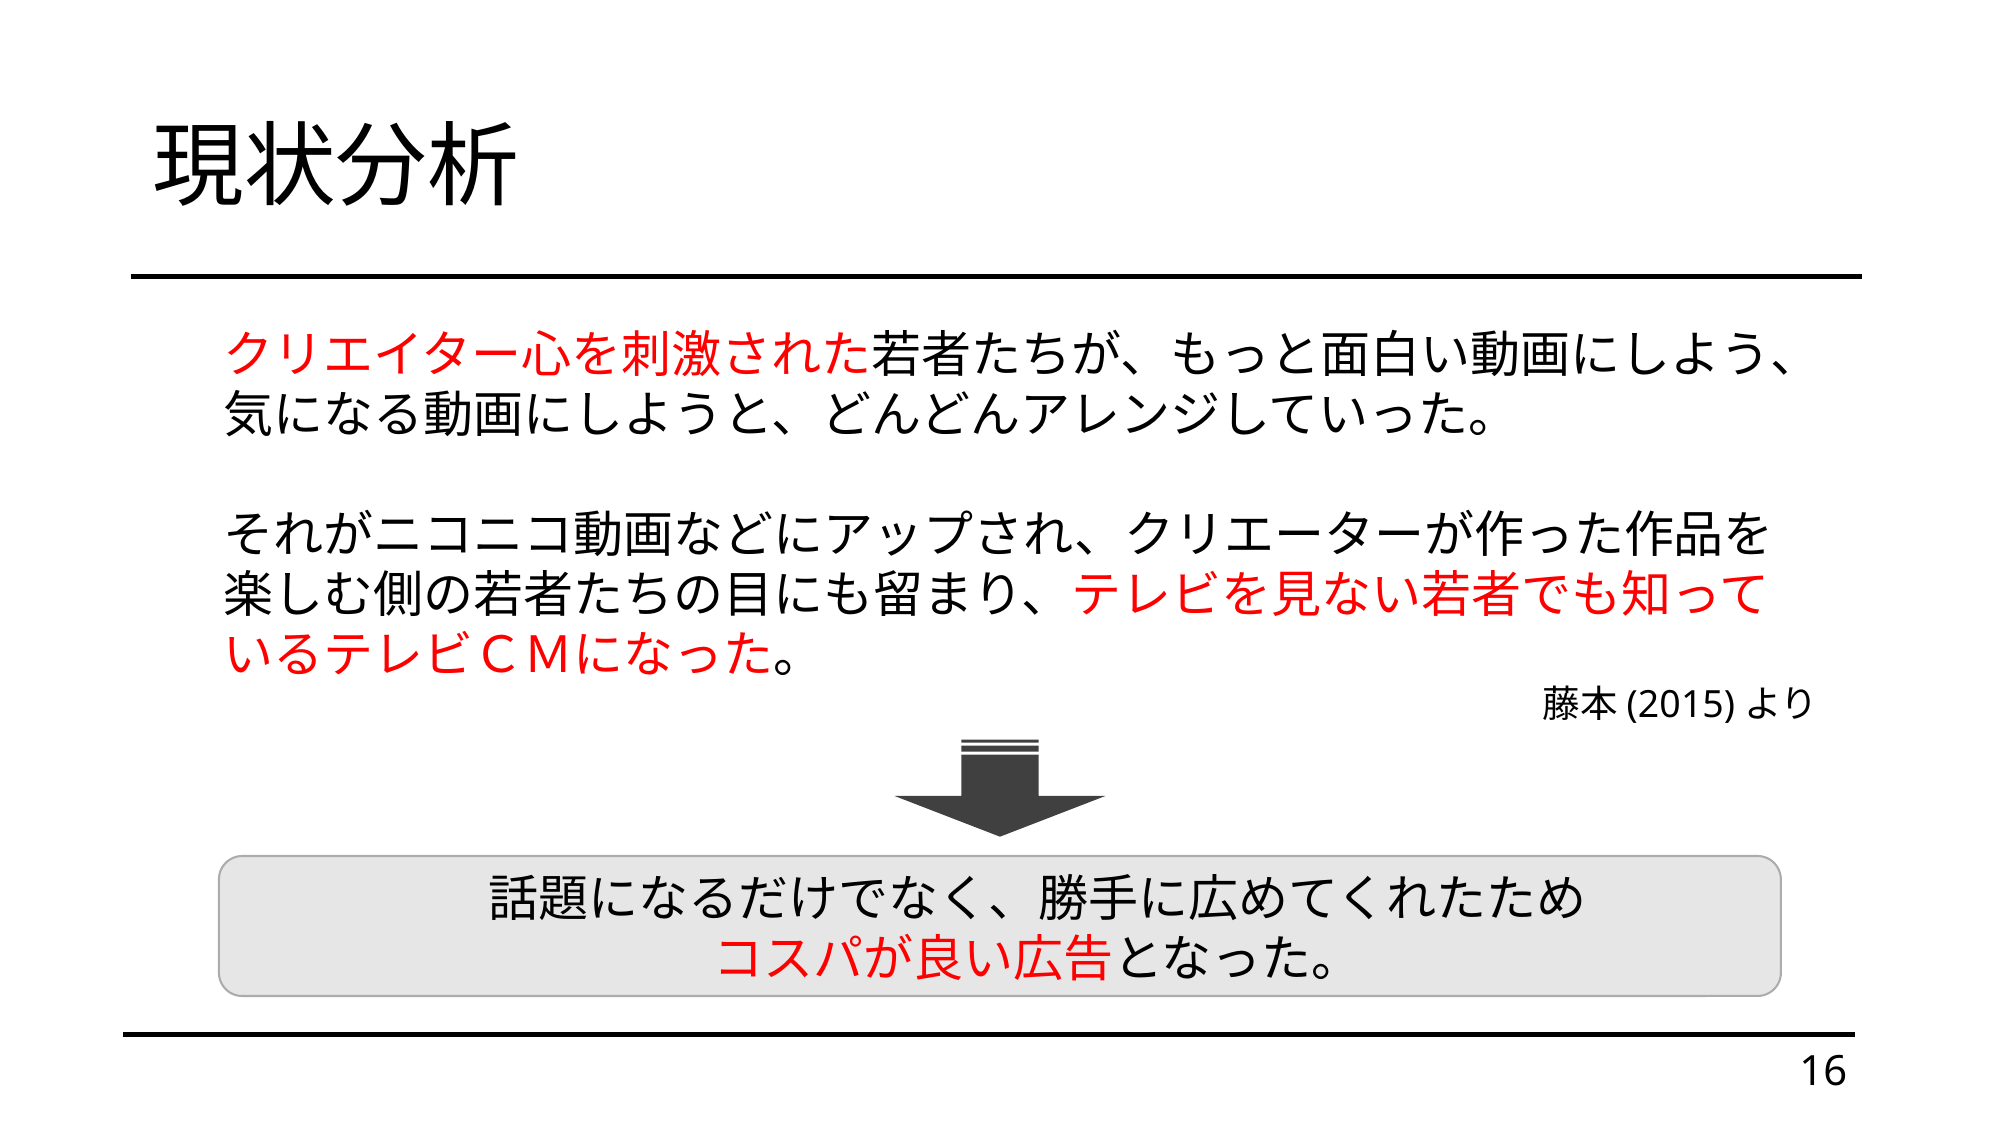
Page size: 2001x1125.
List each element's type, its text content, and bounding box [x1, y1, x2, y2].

title 現状分析 [137, 59, 1863, 276]
slide_number 16 [1412, 1042, 1863, 1103]
text_box 藤本(2015)より [1527, 690, 1834, 733]
text_box 話題になるだけでなく、勝手に広めてくれたため コスパが良い広告となった。 [217, 854, 1782, 998]
text_box [960, 739, 1040, 744]
text_box [894, 745, 1106, 838]
text_box クリエイター心を刺激された若者たちが、もっと面白い動画にしよう、 気になる動画にしようと、どんどんアレンジしていった。 それがニコニコ動画などにアップされ、クリエーターが作った作品を 楽しむ側の若者たちの目にも留まり、テレビを見ない若者でも知って いるテレビＣＭになった。 [133, 314, 1844, 690]
